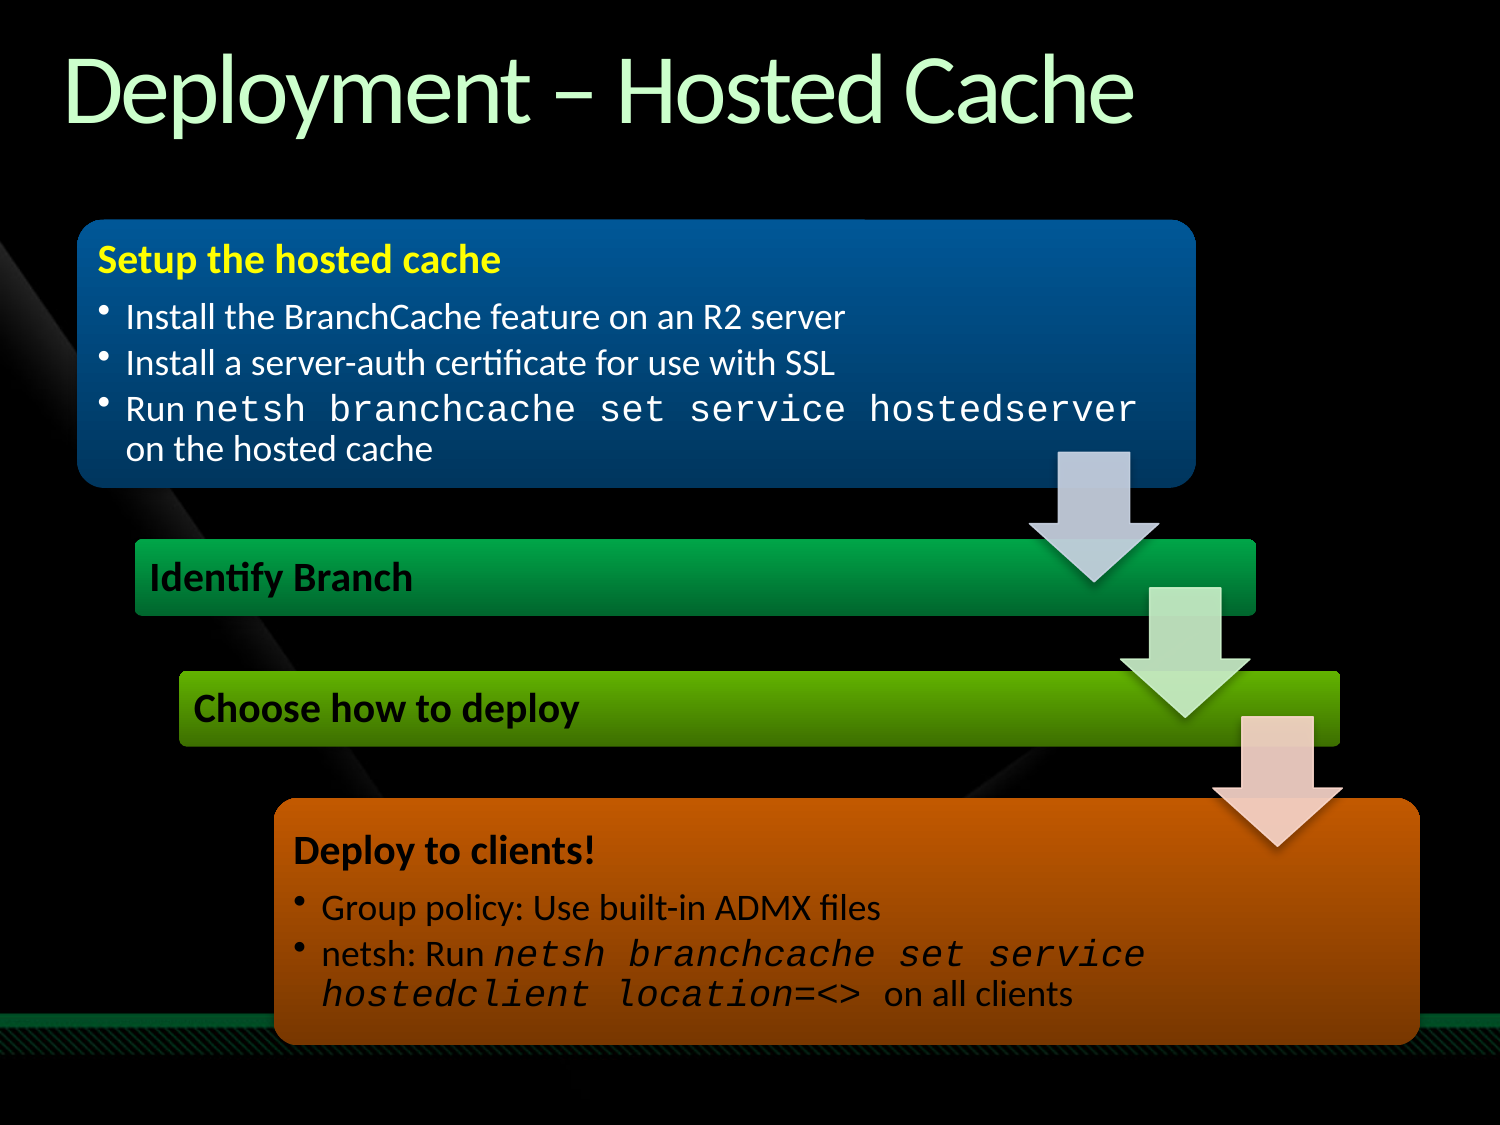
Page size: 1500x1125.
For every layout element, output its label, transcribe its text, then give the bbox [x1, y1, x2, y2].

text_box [95, 180, 1466, 1086]
picture [0, 0, 1500, 1125]
title Deployment – Hosted Cache [62, 37, 1438, 147]
